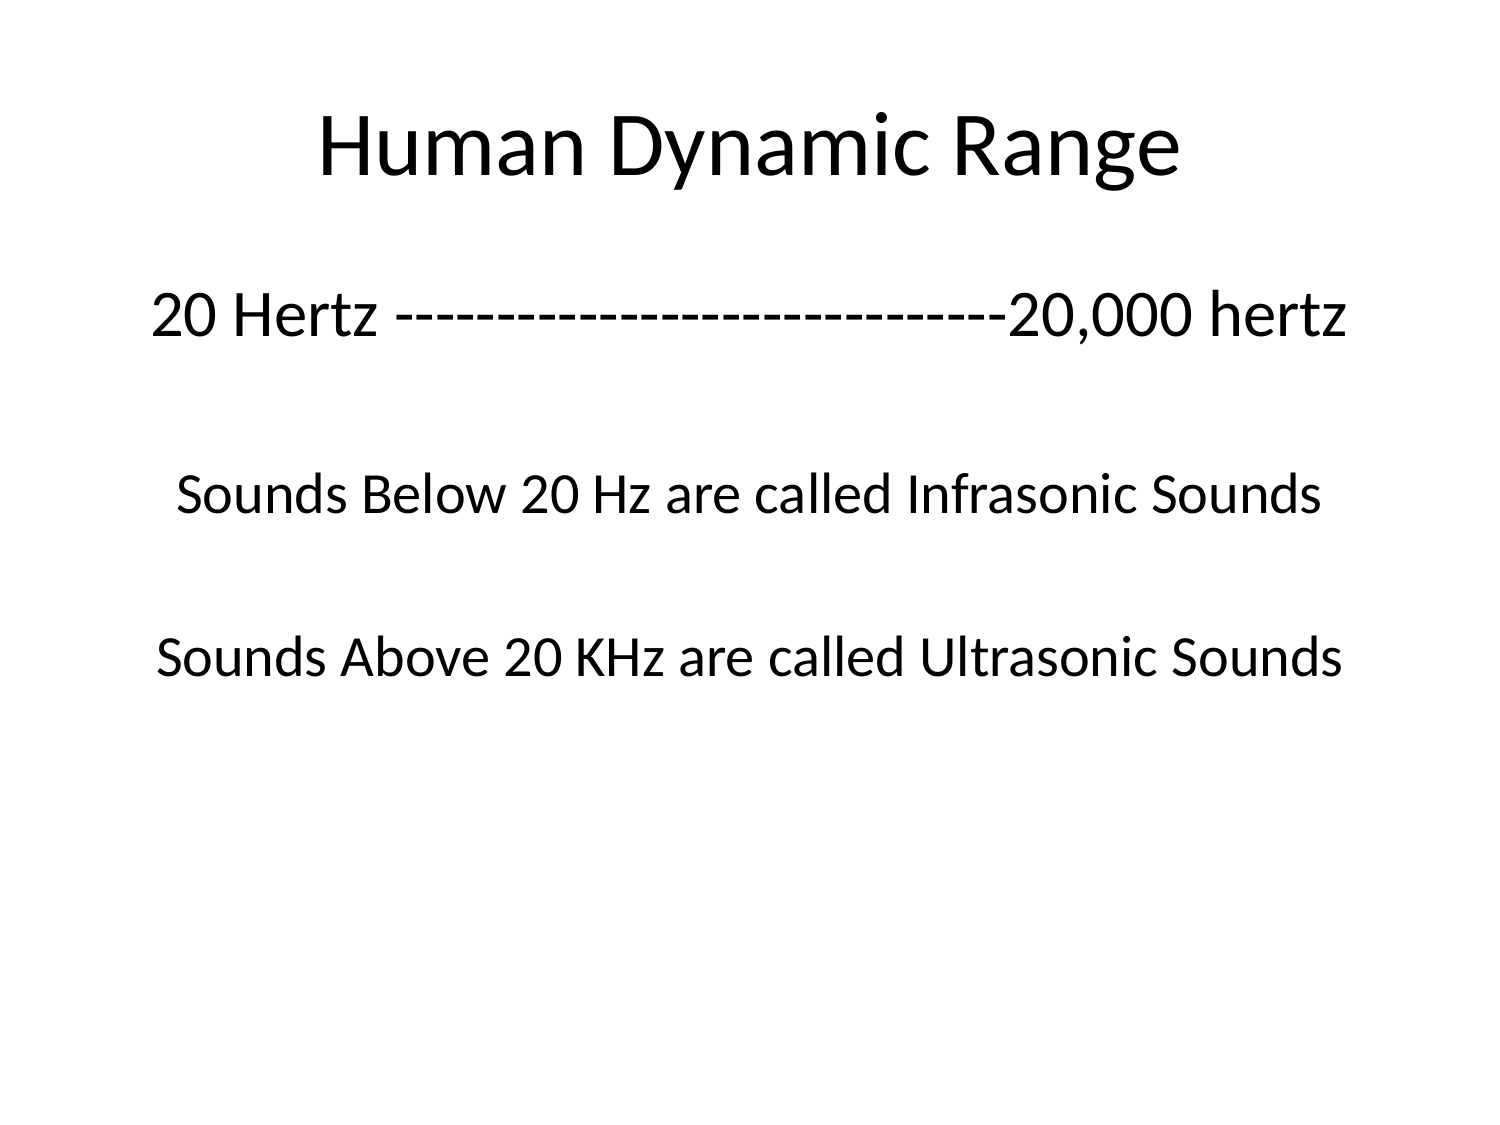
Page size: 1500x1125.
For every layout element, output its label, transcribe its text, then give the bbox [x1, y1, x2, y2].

list 20 Hertz ------------------------------20,000 hertz Sounds Below 20 Hz are called Infrasonic Sounds Sounds Above 20 KHz are called Ultrasonic Sounds [75, 262, 1425, 1005]
title Human Dynamic Range [75, 45, 1425, 233]
